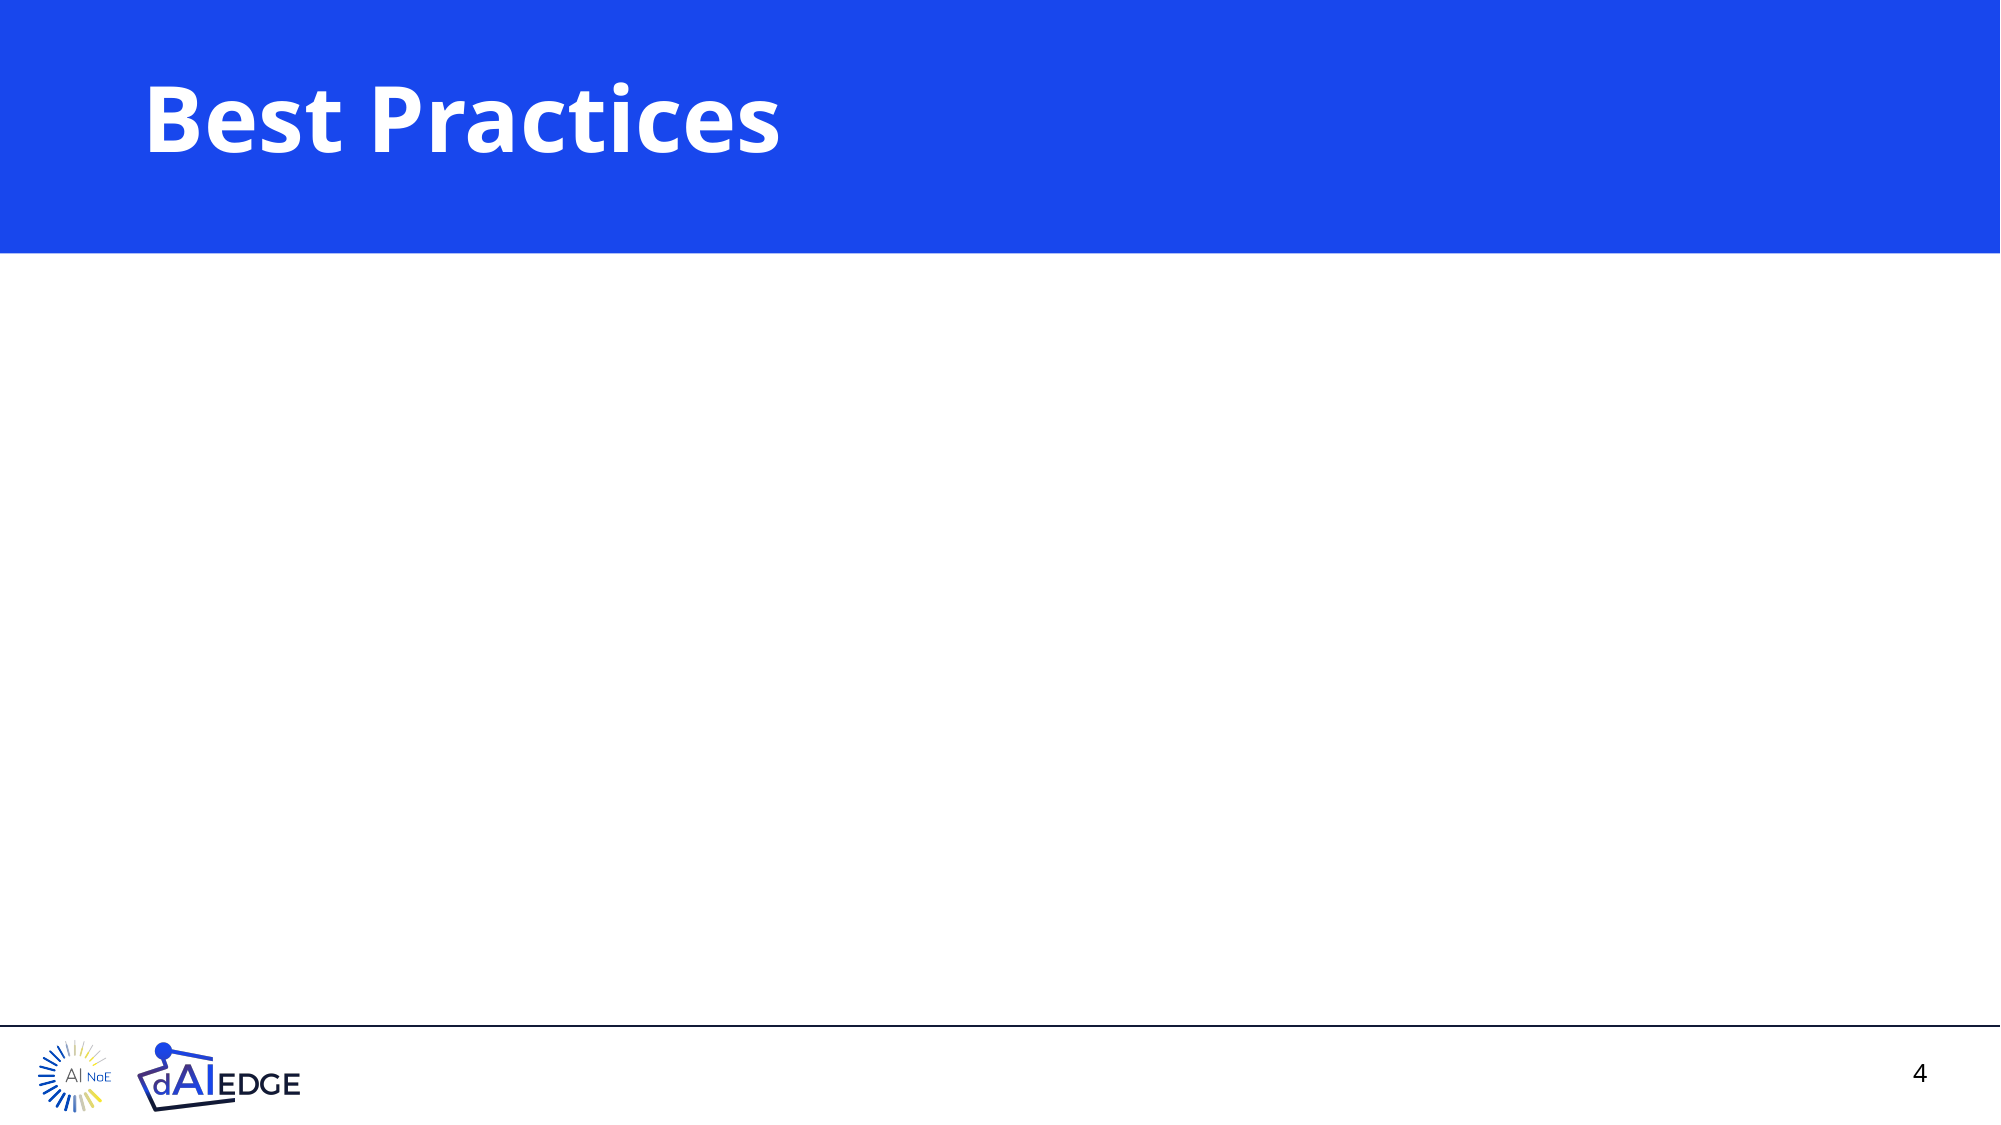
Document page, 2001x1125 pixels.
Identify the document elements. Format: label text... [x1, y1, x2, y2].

picture [132, 1040, 305, 1115]
picture [22, 1025, 129, 1125]
title Best Practices [128, 65, 1854, 247]
